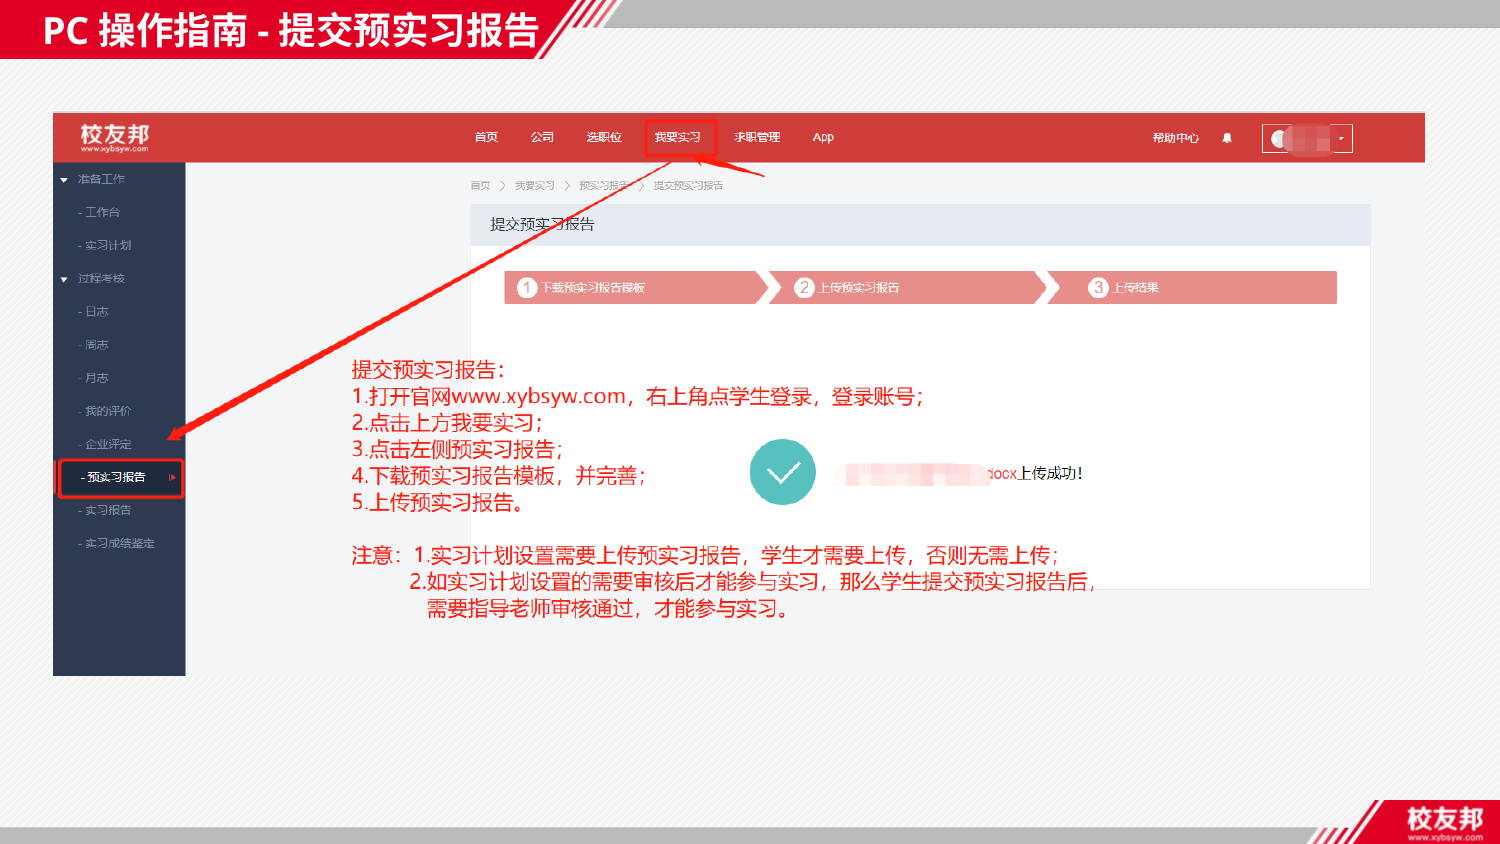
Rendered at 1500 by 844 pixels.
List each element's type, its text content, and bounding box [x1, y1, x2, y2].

picture [0, 0, 1500, 844]
text_box PC操作指南-提交预实习报告 [27, 0, 687, 60]
